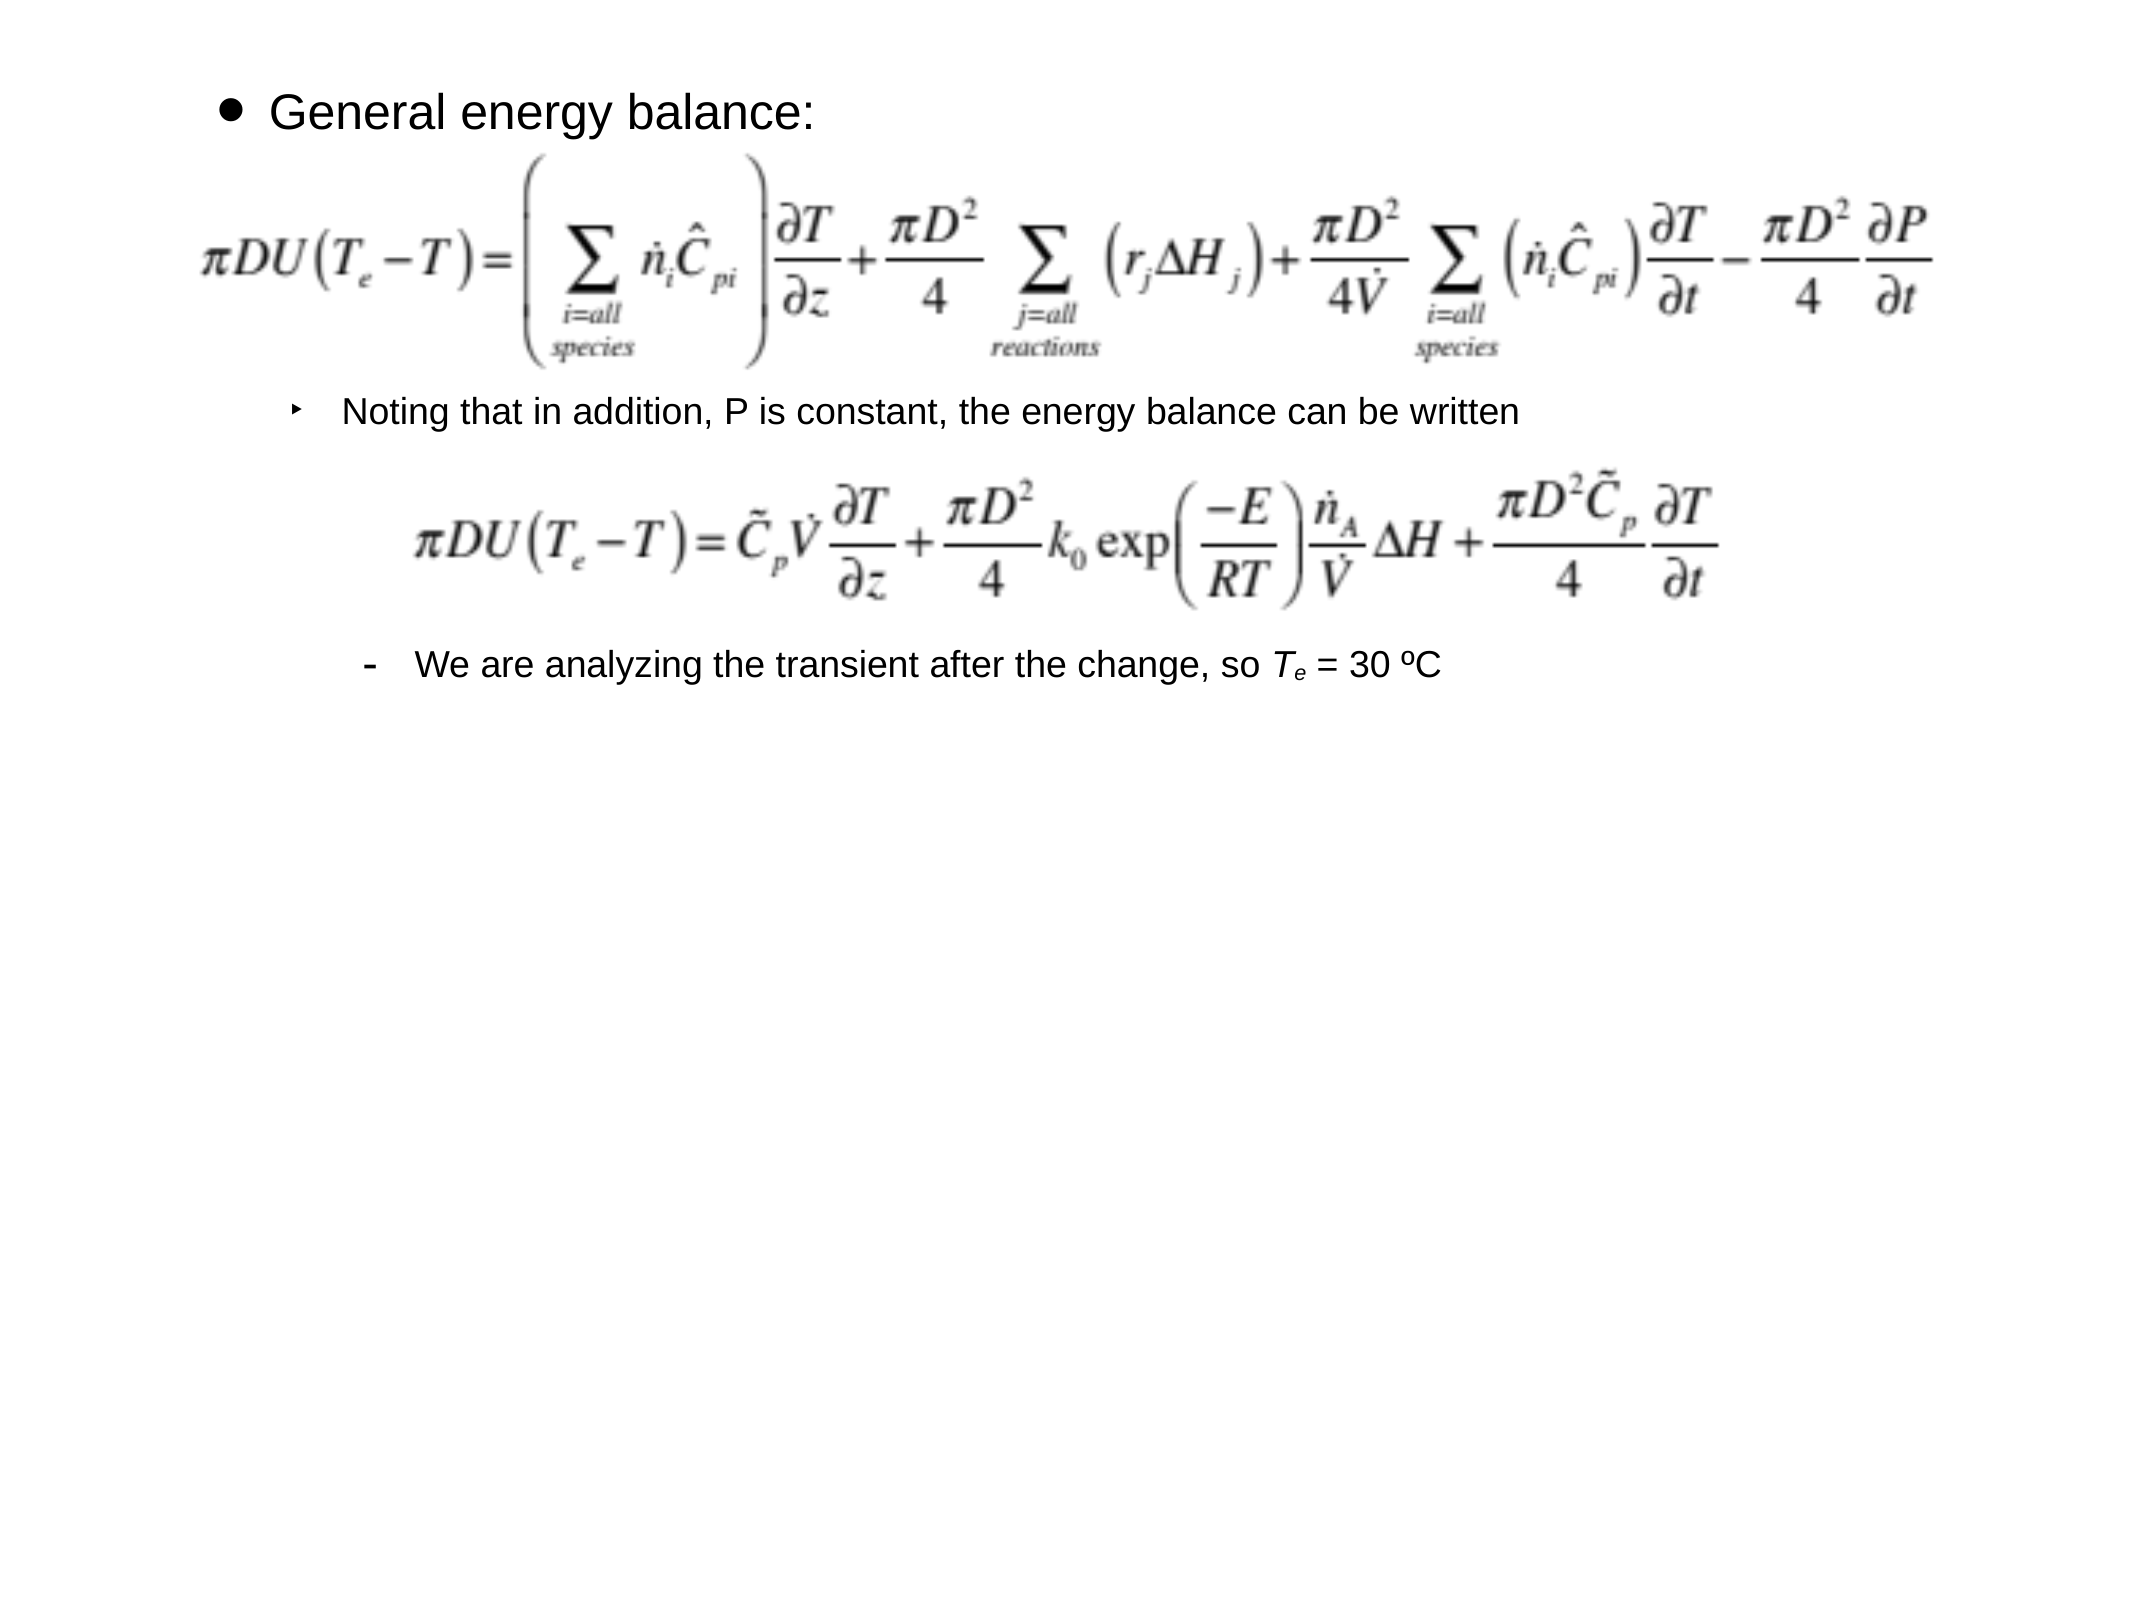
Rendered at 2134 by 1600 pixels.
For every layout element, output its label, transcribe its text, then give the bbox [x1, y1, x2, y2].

picture [407, 462, 1724, 615]
picture [195, 145, 1937, 374]
list General energy balance: Noting that in addition, P is constant, the energy balance can be written We are analyzing the transient after the change, so Te = 30 ºC [208, 70, 1925, 143]
list General energy balance: Noting that in addition, P is constant, the energy balance can be written We are analyzing the transient after the change, so Te = 30 ºC [208, 385, 1925, 1478]
